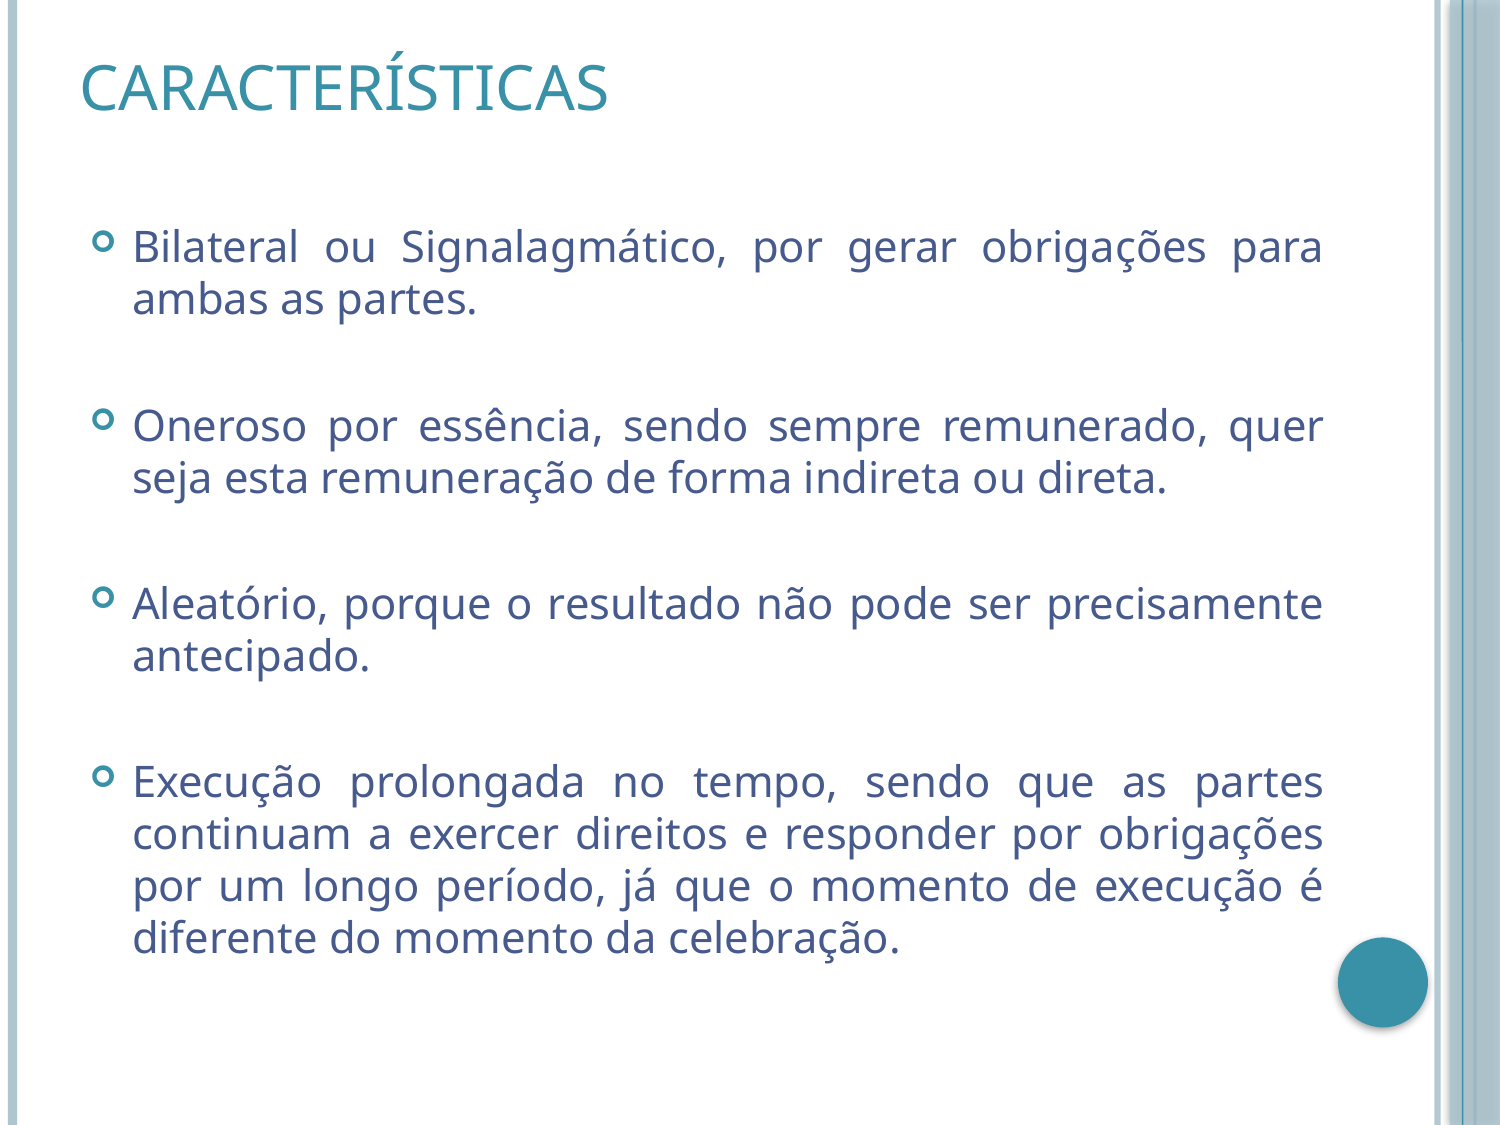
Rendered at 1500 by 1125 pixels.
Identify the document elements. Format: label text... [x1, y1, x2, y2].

list Bilateral ou Signalagmático, por gerar obrigações para ambas as partes. Oneroso por essência, sendo sempre remunerado, quer seja esta remuneração de forma indireta ou direta. Aleatório, porque o resultado não pode ser precisamente antecipado. Execução prolongada no tempo, sendo que as partes continuam a exercer direitos e responder por obrigações por um longo período, já que o momento de execução é diferente do momento da celebração. [75, 149, 1341, 1094]
title Características [64, 0, 1290, 131]
